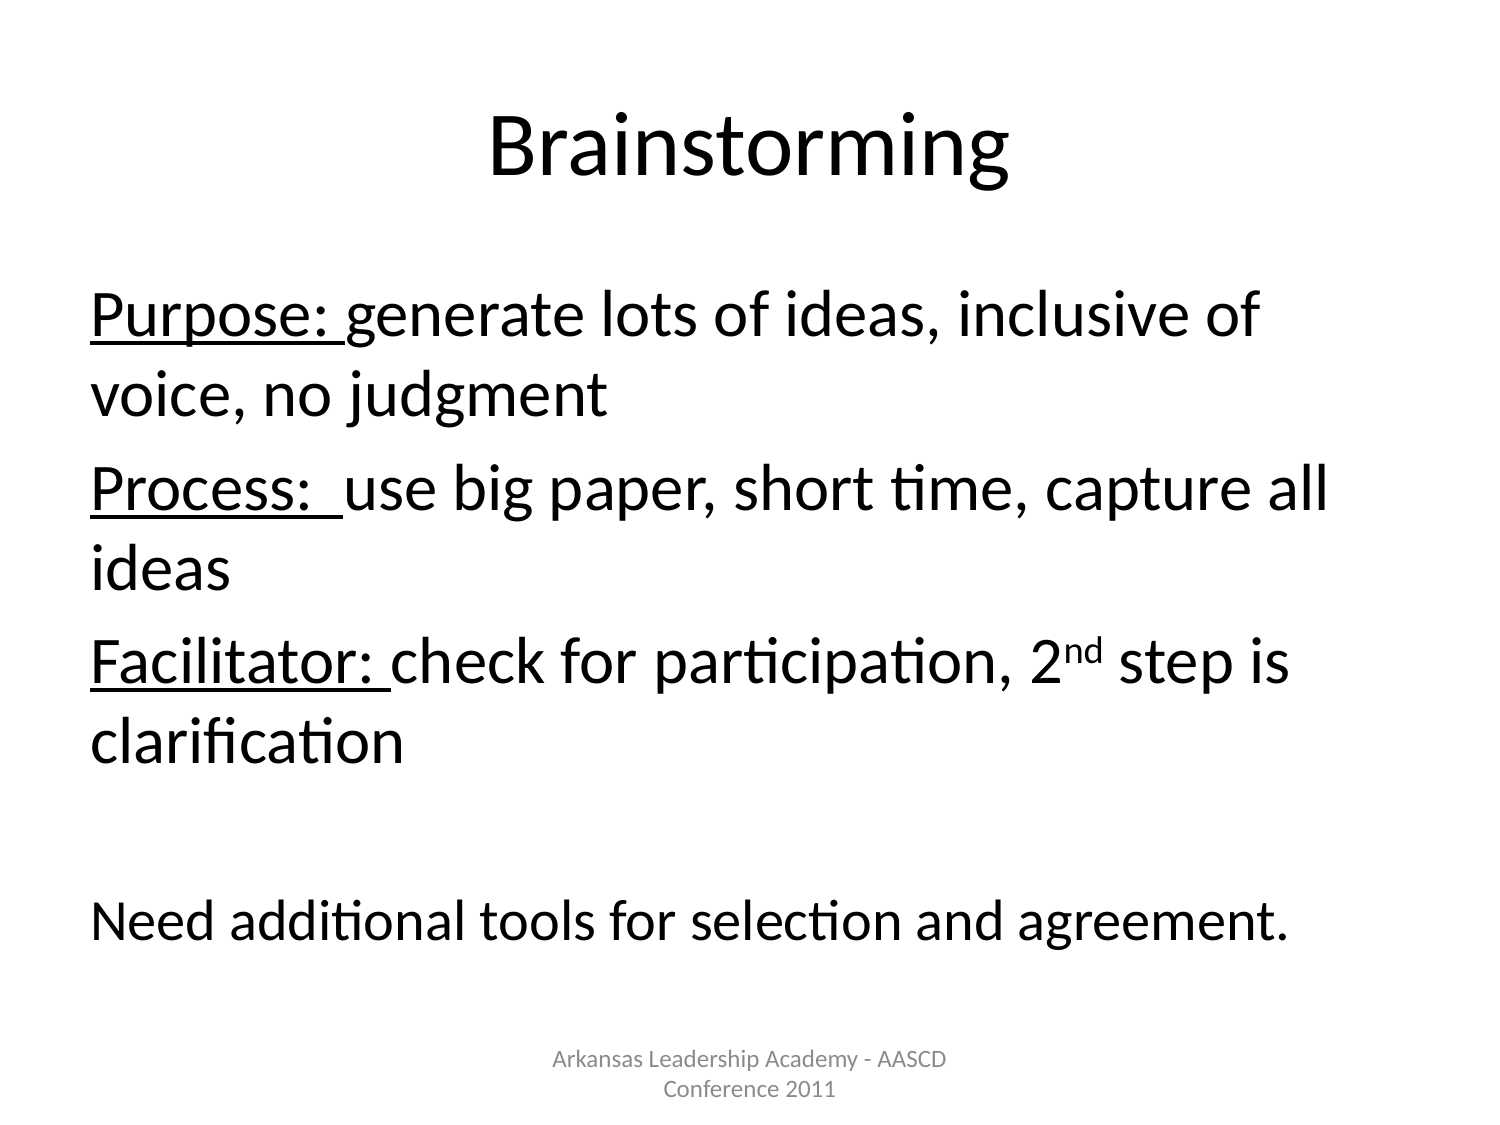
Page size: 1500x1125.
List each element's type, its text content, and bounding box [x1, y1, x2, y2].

list Purpose: generate lots of ideas, inclusive of voice, no judgment Process: use big paper, short time, capture all ideas Facilitator: check for participation, 2nd step is clarification Need additional tools for selection and agreement. [75, 262, 1425, 1005]
title Brainstorming [75, 45, 1425, 233]
footer Arkansas Leadership Academy - AASCD Conference 2011 [512, 1042, 988, 1103]
